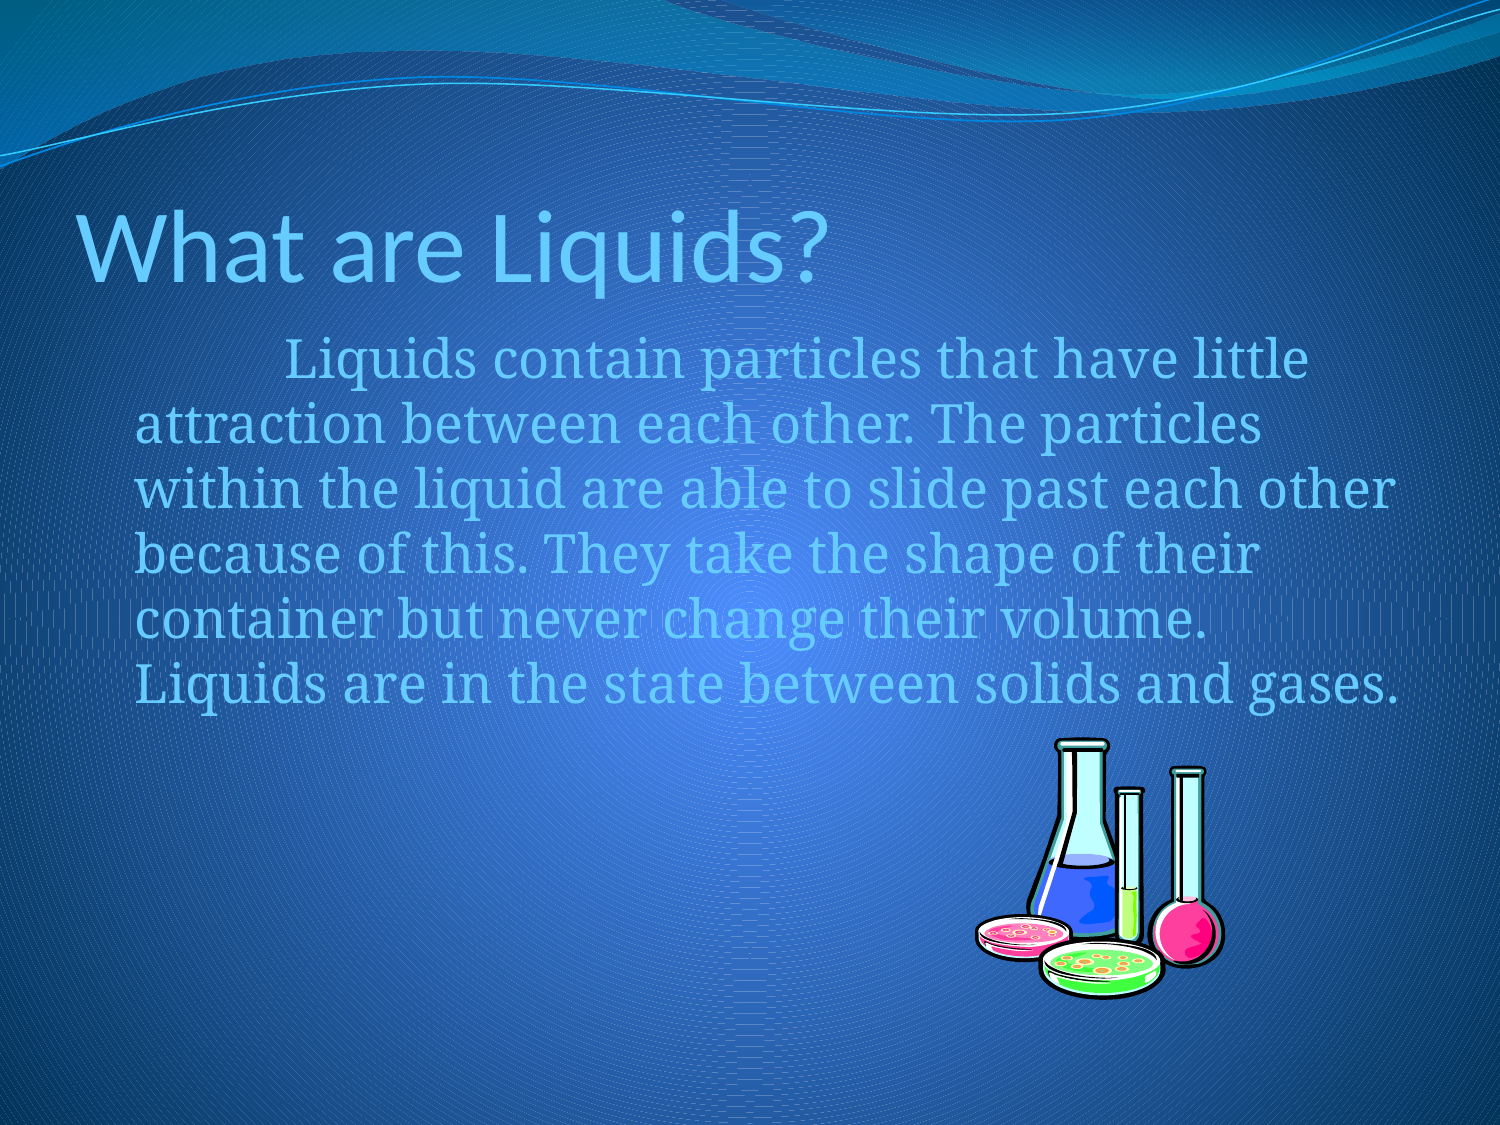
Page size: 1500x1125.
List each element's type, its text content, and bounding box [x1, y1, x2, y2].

title What are Liquids? [75, 115, 1425, 303]
picture [974, 737, 1230, 1001]
list Liquids contain particles that have little attraction between each other. The particles within the liquid are able to slide past each other because of this. They take the shape of their container but never change their volume. Liquids are in the state between solids and gases. [75, 317, 1425, 1038]
